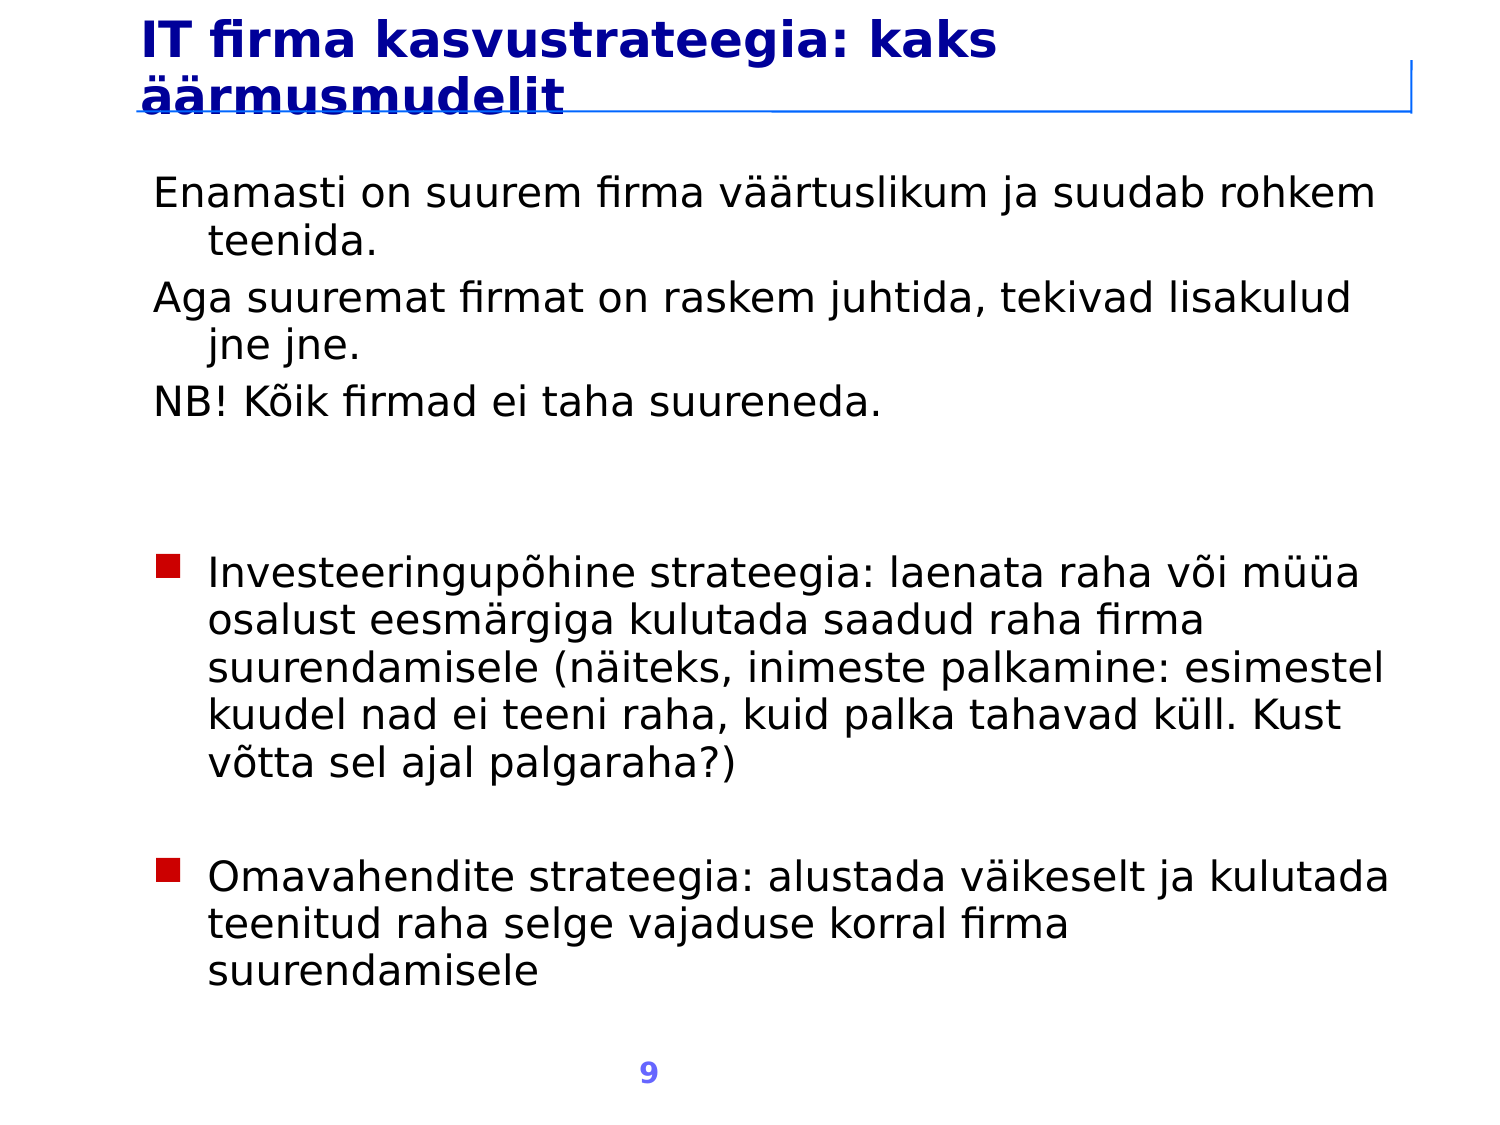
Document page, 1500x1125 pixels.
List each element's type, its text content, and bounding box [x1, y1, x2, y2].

text_box IT firma kasvustrateegia: kaks äärmusmudelit [124, 0, 1400, 138]
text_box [137, 61, 1412, 113]
text_box Enamasti on suurem firma väärtuslikum ja suudab rohkem teenida. Aga suuremat firmat on raskem juhtida, tekivad lisakulud jne jne. NB! Kõik firmad ei taha suureneda. Investeeringupõhine strateegia: laenata raha või müüa osalust eesmärgiga kulutada saadud raha firma suurendamisele (näiteks, inimeste palkamine: esimestel kuudel nad ei teeni raha, kuid palka tahavad küll. Kust võtta sel ajal palgaraha?)‏ Omavahendite strateegia: alustada väikeselt ja kulutada teenitud raha selge vajaduse korral firma suurendamisele [137, 162, 1425, 988]
